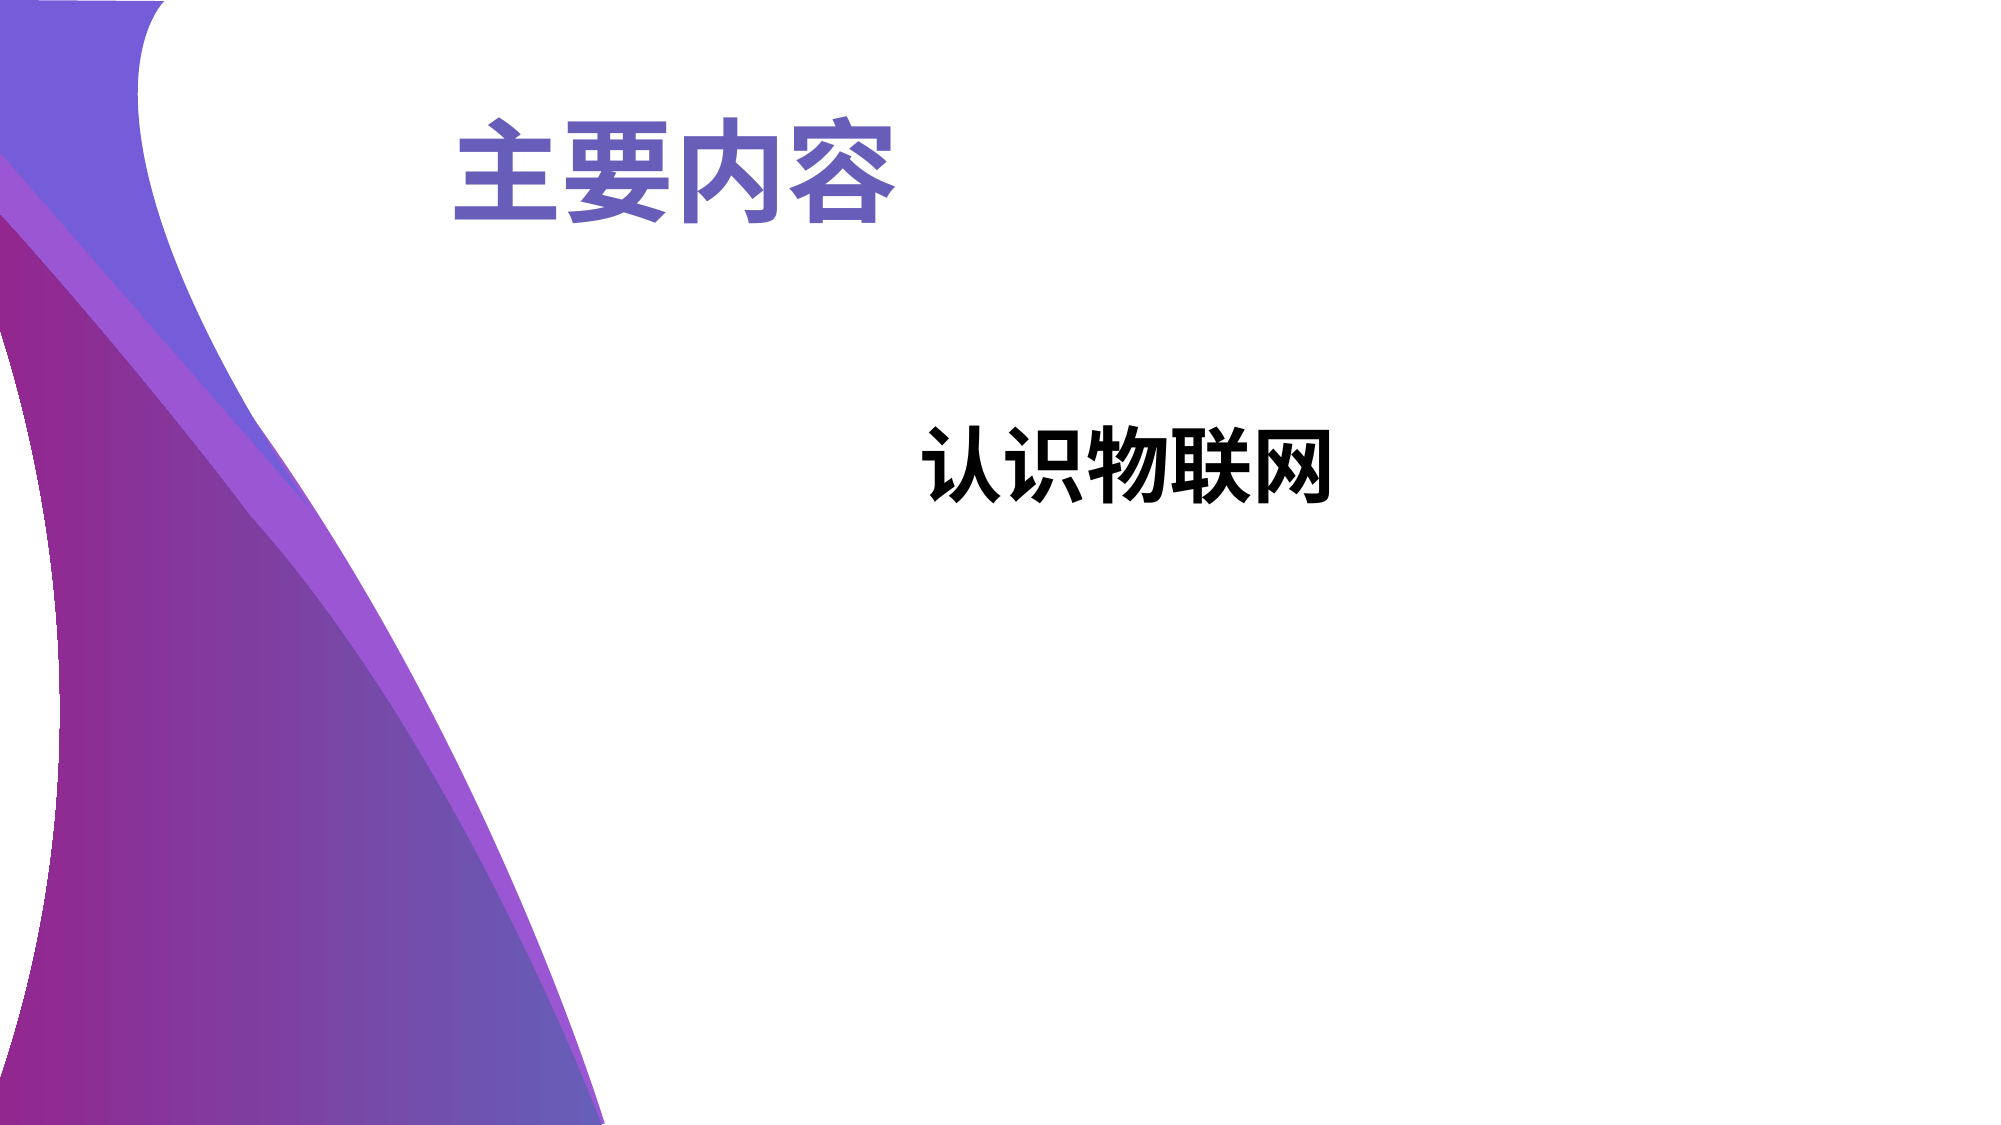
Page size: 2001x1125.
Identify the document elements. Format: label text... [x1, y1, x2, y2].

text_box 主要内容 [434, 61, 950, 293]
title 认识物联网 [904, 376, 1895, 522]
